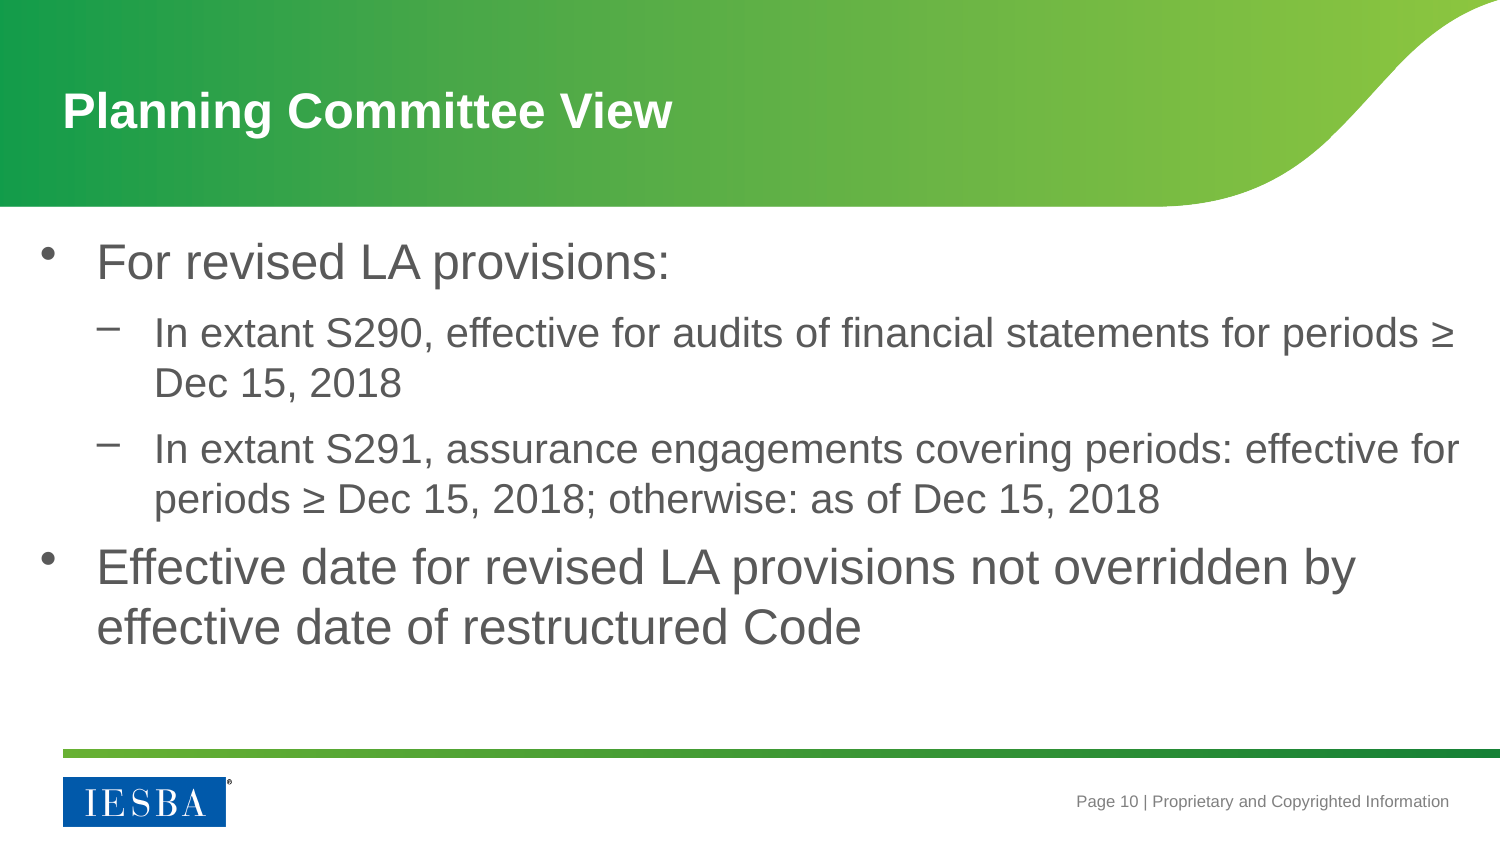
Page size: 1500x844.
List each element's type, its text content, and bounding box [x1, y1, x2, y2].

picture [0, 0, 1500, 207]
picture [63, 777, 232, 827]
list For revised LA provisions: In extant S290, effective for audits of financial statements for periods ≥ Dec 15, 2018 In extant S291, assurance engagements covering periods: effective for periods ≥ Dec 15, 2018; otherwise: as of Dec 15, 2018 Effective date for revised LA provisions not overridden by effective date of restructured Code [24, 221, 1500, 747]
title Planning Committee View [62, 75, 1300, 142]
